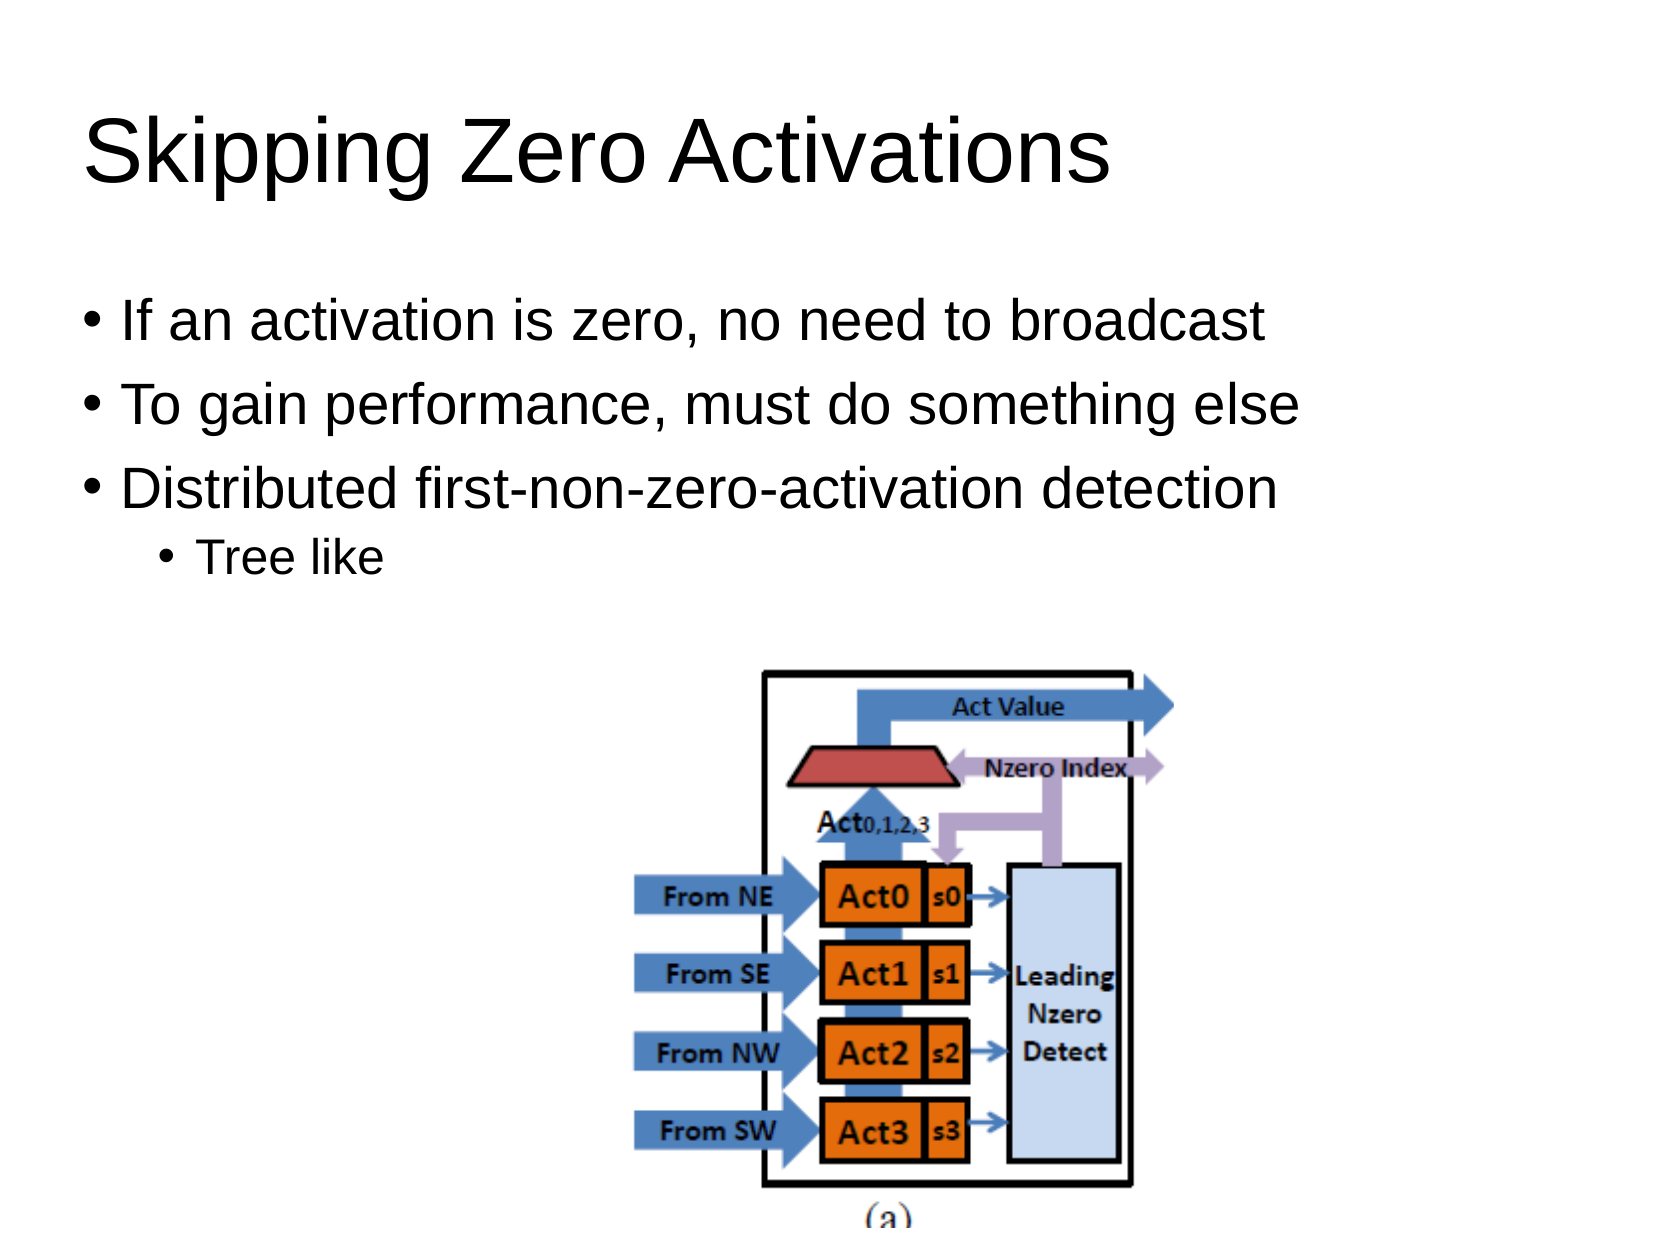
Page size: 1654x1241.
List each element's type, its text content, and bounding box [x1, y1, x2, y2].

list If an activation is zero, no need to broadcast To gain performance, must do something else Distributed first-non-zero-activation detection Tree like [82, 290, 1571, 1010]
title Skipping Zero Activations [82, 49, 1571, 257]
picture [579, 595, 1175, 1228]
